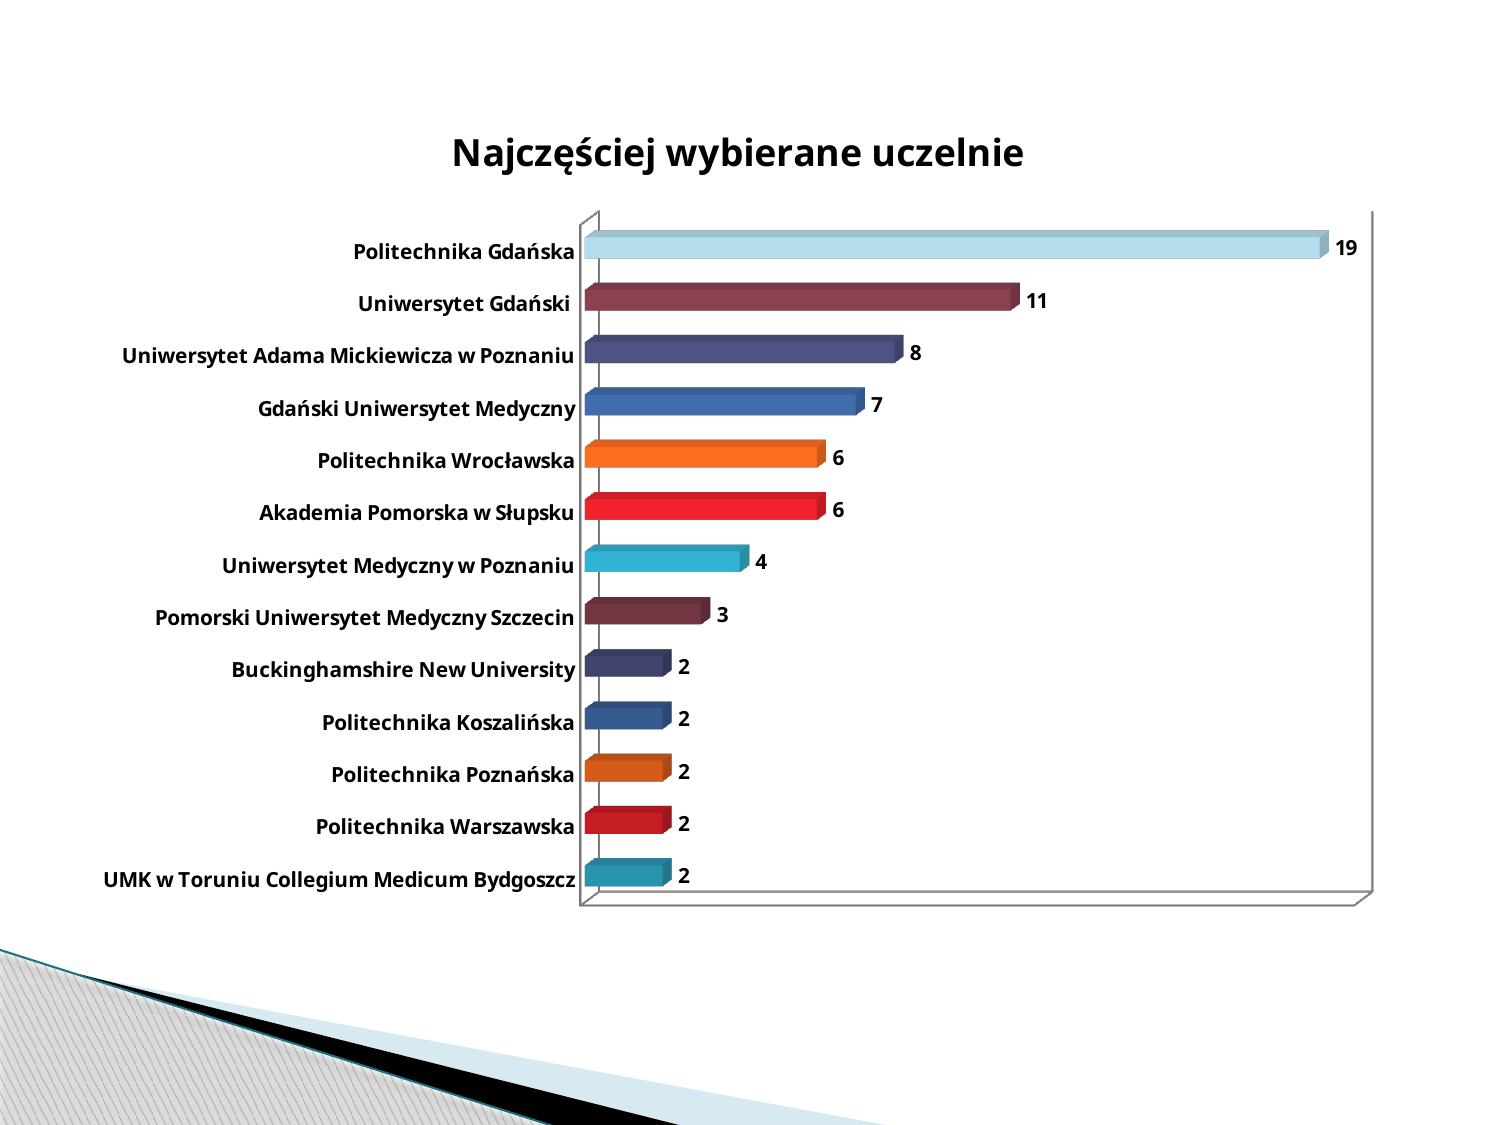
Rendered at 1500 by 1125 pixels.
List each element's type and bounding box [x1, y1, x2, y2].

chart [76, 89, 1400, 929]
